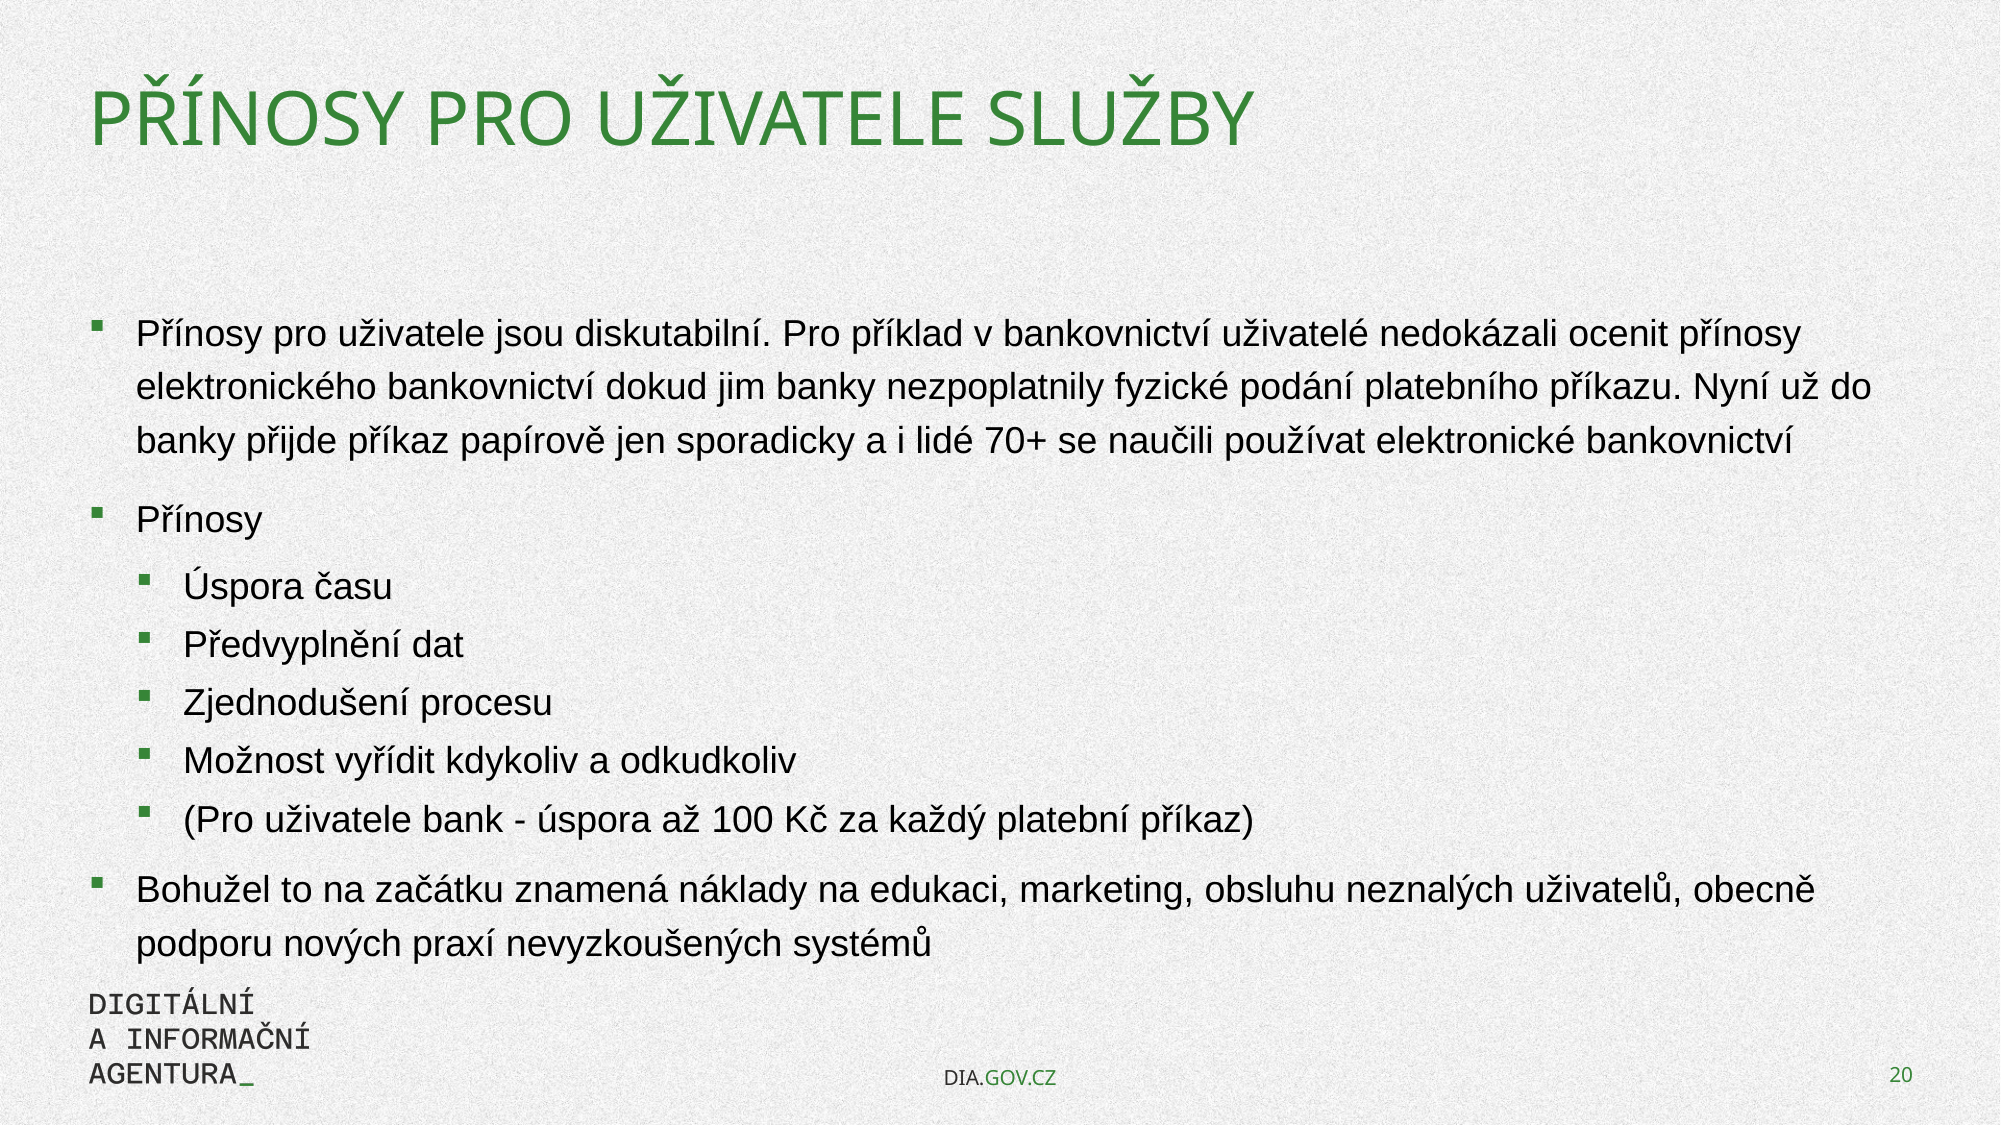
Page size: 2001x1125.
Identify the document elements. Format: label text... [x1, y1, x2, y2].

footer DIA.GOV.CZ [558, 1037, 1442, 1098]
picture [0, 0, 2001, 1125]
title Přínosy pro uživatele služby [88, 70, 1912, 284]
list Přínosy pro uživatele jsou diskutabilní. Pro příklad v bankovnictví uživatelé nedokázali ocenit přínosy elektronického bankovnictví dokud jim banky nezpoplatnily fyzické podání platebního příkazu. Nyní už do banky přijde příkaz papírově jen sporadicky a i lidé 70+ se naučili používat elektronické bankovnictví Přínosy Úspora času Předvyplnění dat Zjednodušení procesu Možnost vyřídit kdykoliv a odkudkoliv (Pro uživatele bank - úspora až 100 Kč za každý platební příkaz) Bohužel to na začátku znamená náklady na edukaci, marketing, obsluhu neznalých uživatelů, obecně podporu nových praxí nevyzkoušených systémů [88, 299, 1912, 980]
slide_number 20 [1612, 1037, 1928, 1098]
